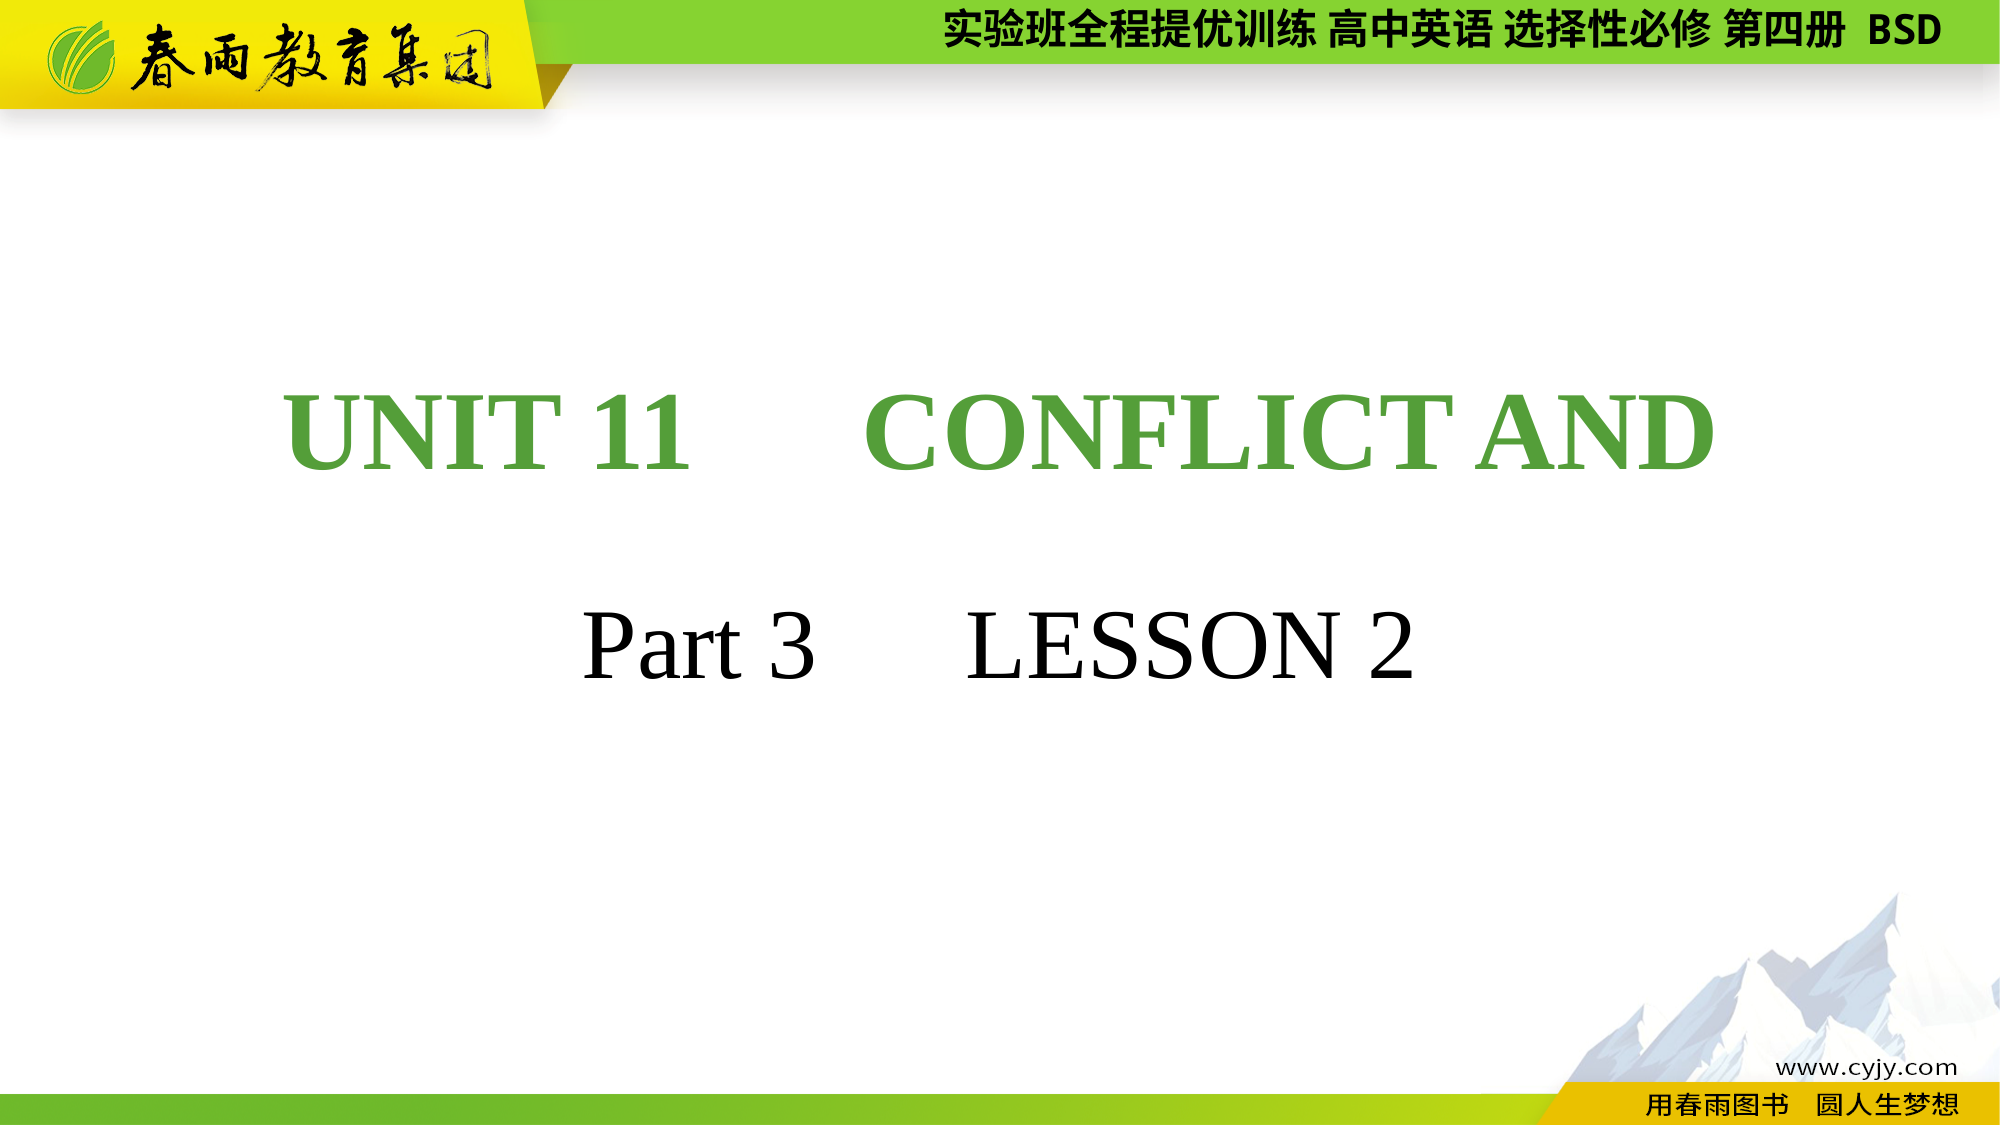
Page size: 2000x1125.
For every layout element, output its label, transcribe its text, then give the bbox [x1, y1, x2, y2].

text_box UNIT 11 CONFLICT AND [54, 282, 1946, 500]
picture [0, 0, 2000, 1125]
text_box Part 3 LESSON 2 [54, 511, 1946, 706]
